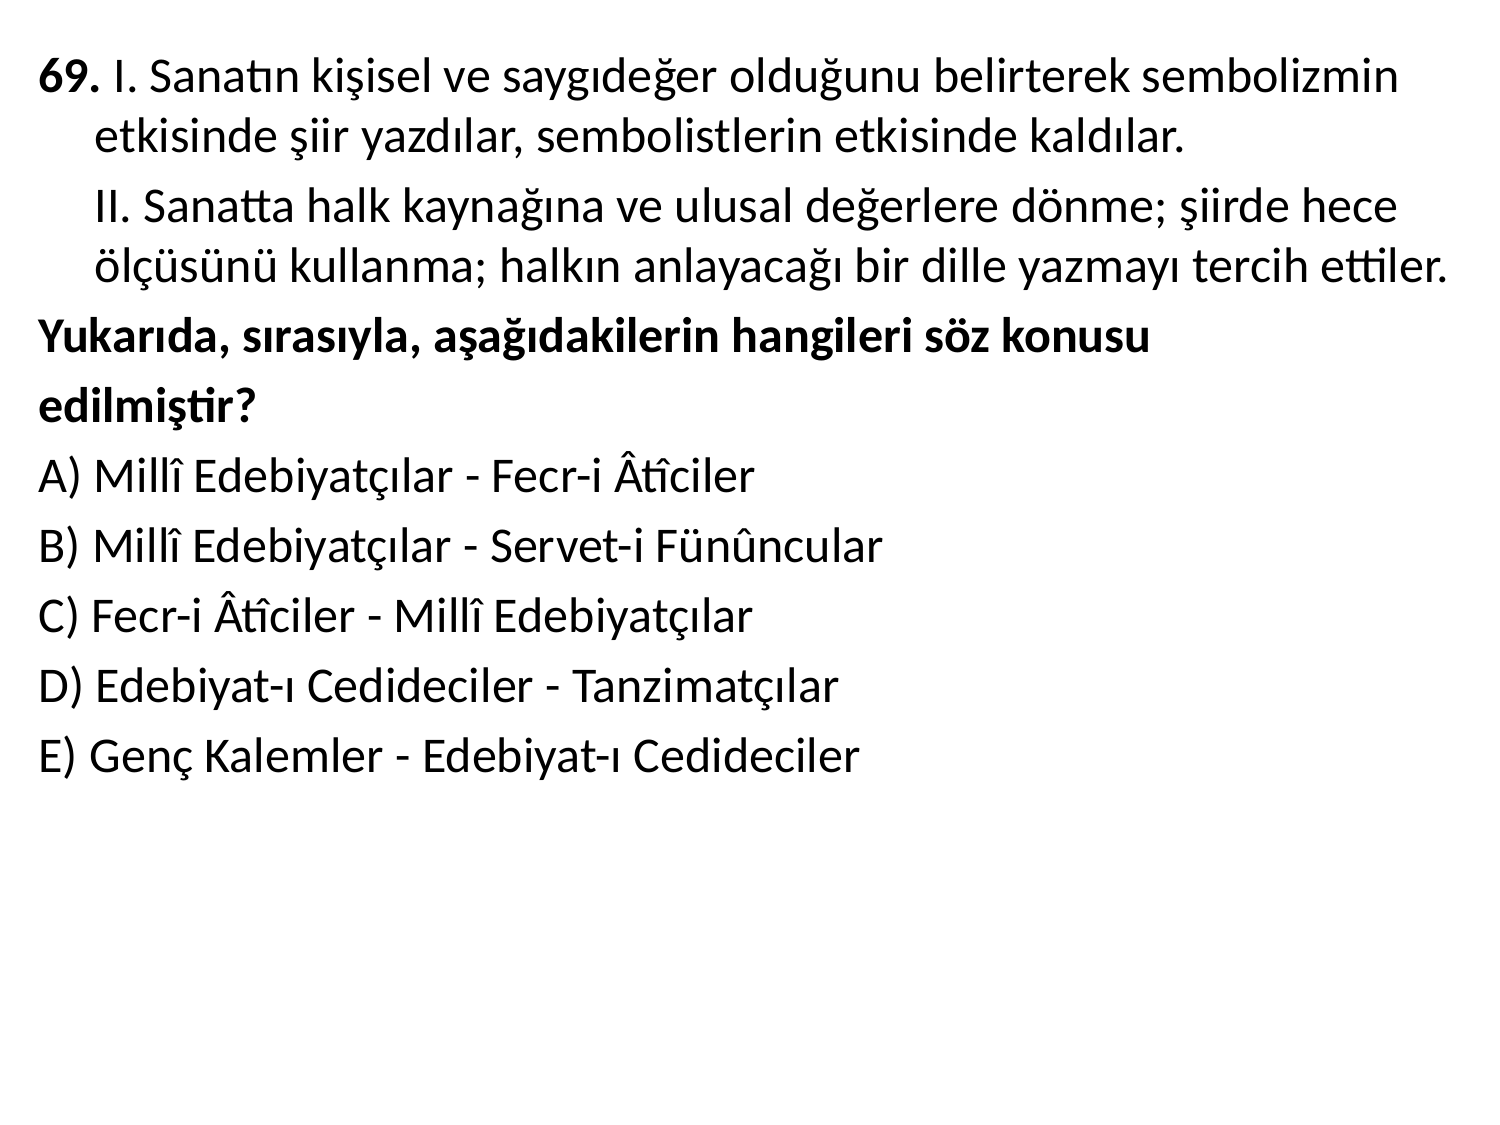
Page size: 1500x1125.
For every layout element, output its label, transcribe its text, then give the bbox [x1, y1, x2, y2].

list 69. I. Sanatın kişisel ve saygıdeğer olduğunu belirterek sembolizmin etkisinde şiir yazdılar, sembolistlerin etkisinde kaldılar. II. Sanatta halk kaynağına ve ulusal değerlere dönme; şiirde hece ölçüsünü kullanma; halkın anlayacağı bir dille yazmayı tercih ettiler. Yukarıda, sırasıyla, aşağıdakilerin hangileri söz konusu edilmiştir? A) Millî Edebiyatçılar - Fecr-i Âtîciler B) Millî Edebiyatçılar - Servet-i Fünûncular C) Fecr-i Âtîciler - Millî Edebiyatçılar D) Edebiyat-ı Cedideciler - Tanzimatçılar E) Genç Kalemler - Edebiyat-ı Cedideciler [23, 35, 1465, 1079]
